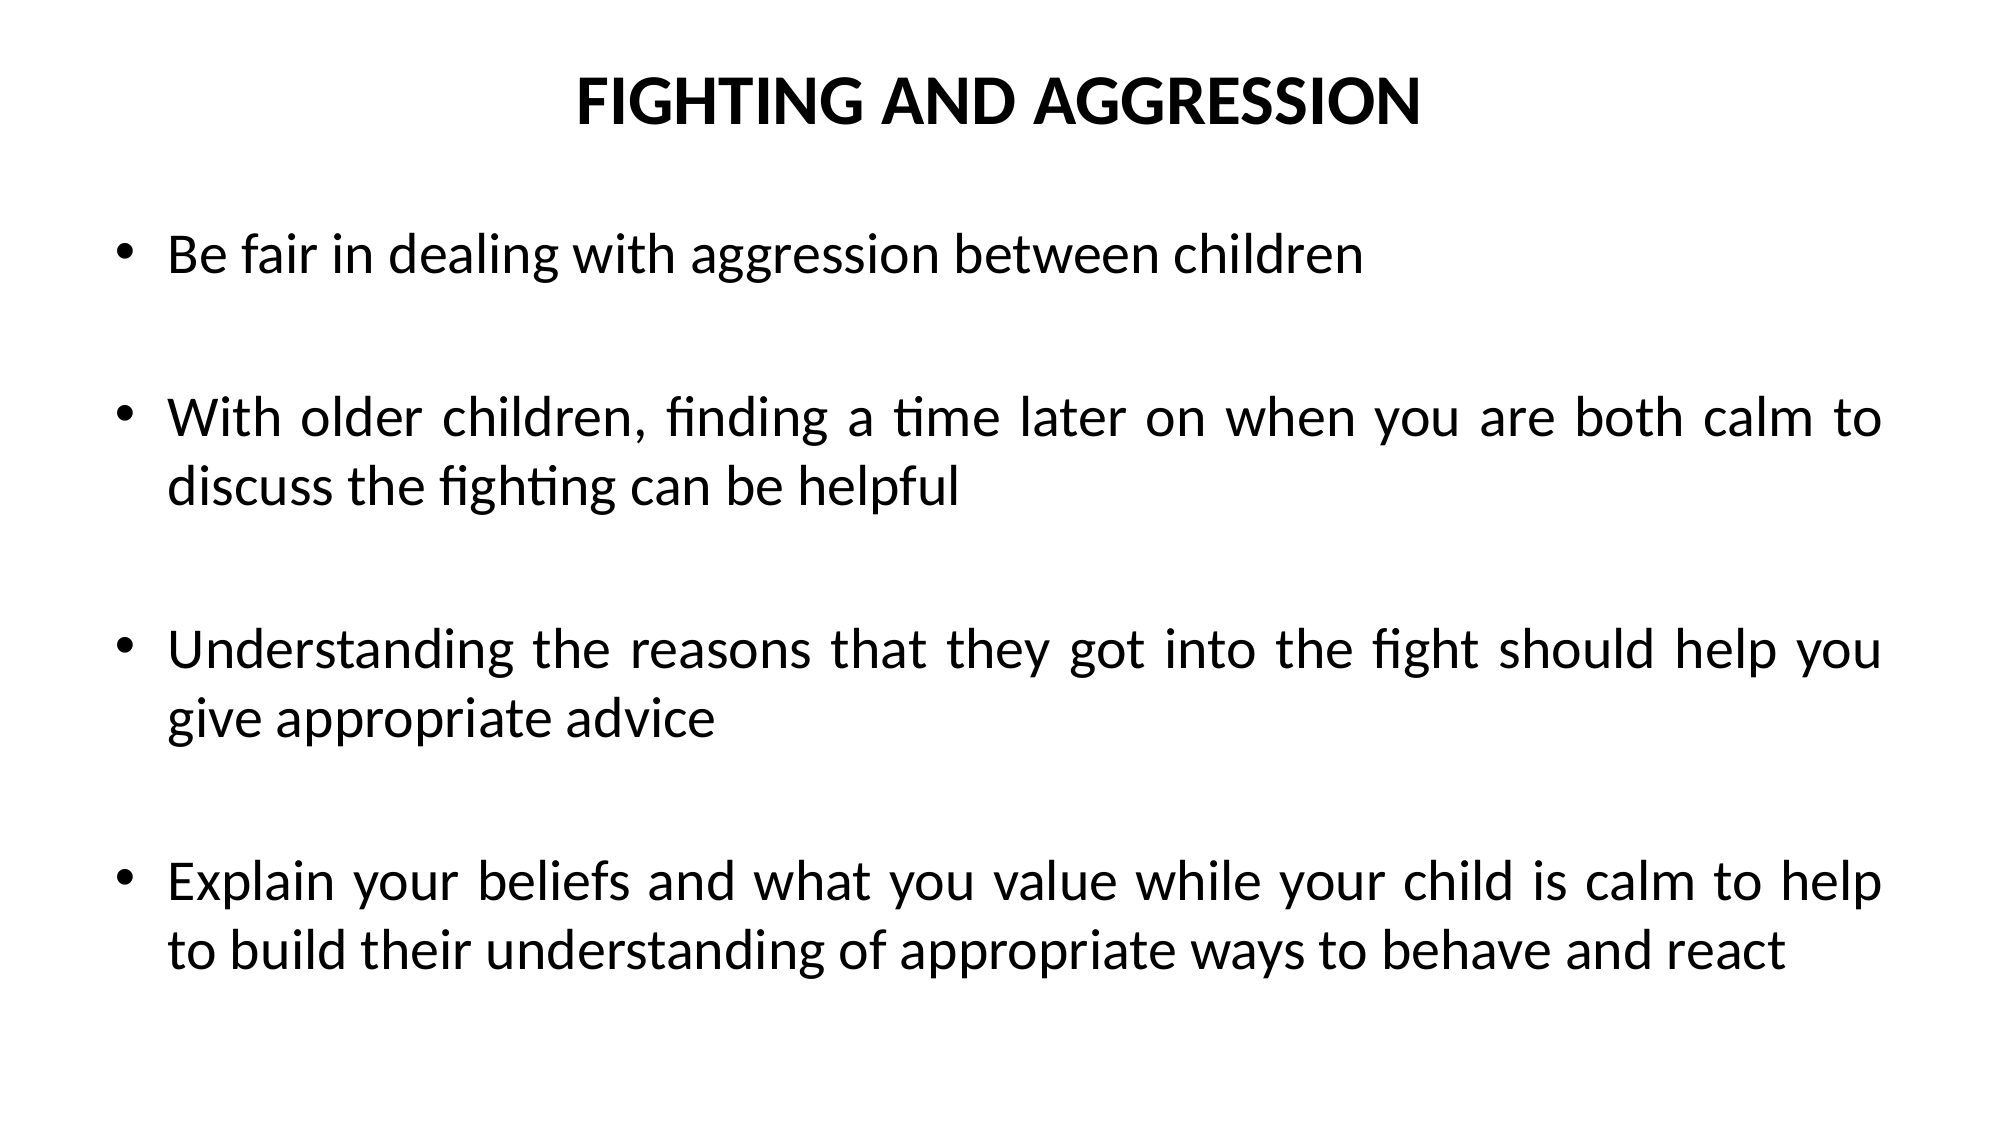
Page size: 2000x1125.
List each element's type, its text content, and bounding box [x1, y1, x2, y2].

title FIGHTING AND AGGRESSION [99, 45, 1900, 208]
list Be fair in dealing with aggression between children With older children, finding a time later on when you are both calm to discuss the fighting can be helpful Understanding the reasons that they got into the fight should help you give appropriate advice Explain your beliefs and what you value while your child is calm to help to build their understanding of appropriate ways to behave and react [99, 208, 1900, 1005]
